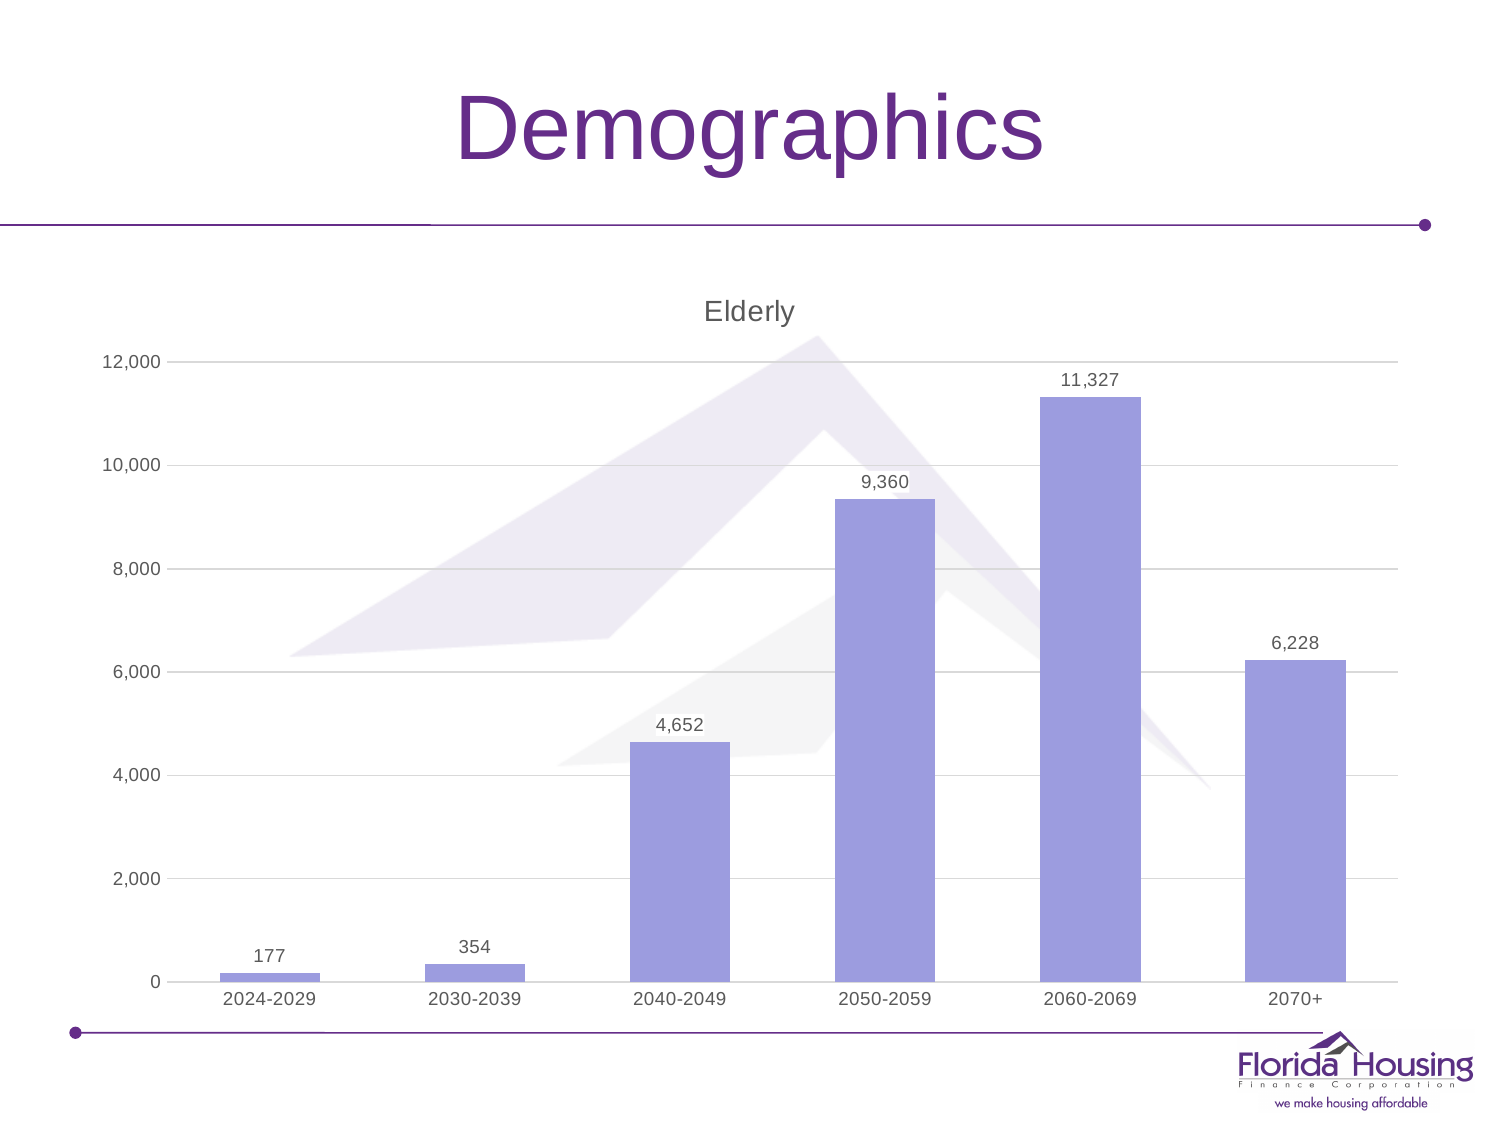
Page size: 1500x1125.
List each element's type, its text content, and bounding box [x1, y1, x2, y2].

title Demographics [75, 45, 1425, 200]
chart [74, 262, 1425, 1025]
picture [1237, 1029, 1475, 1113]
